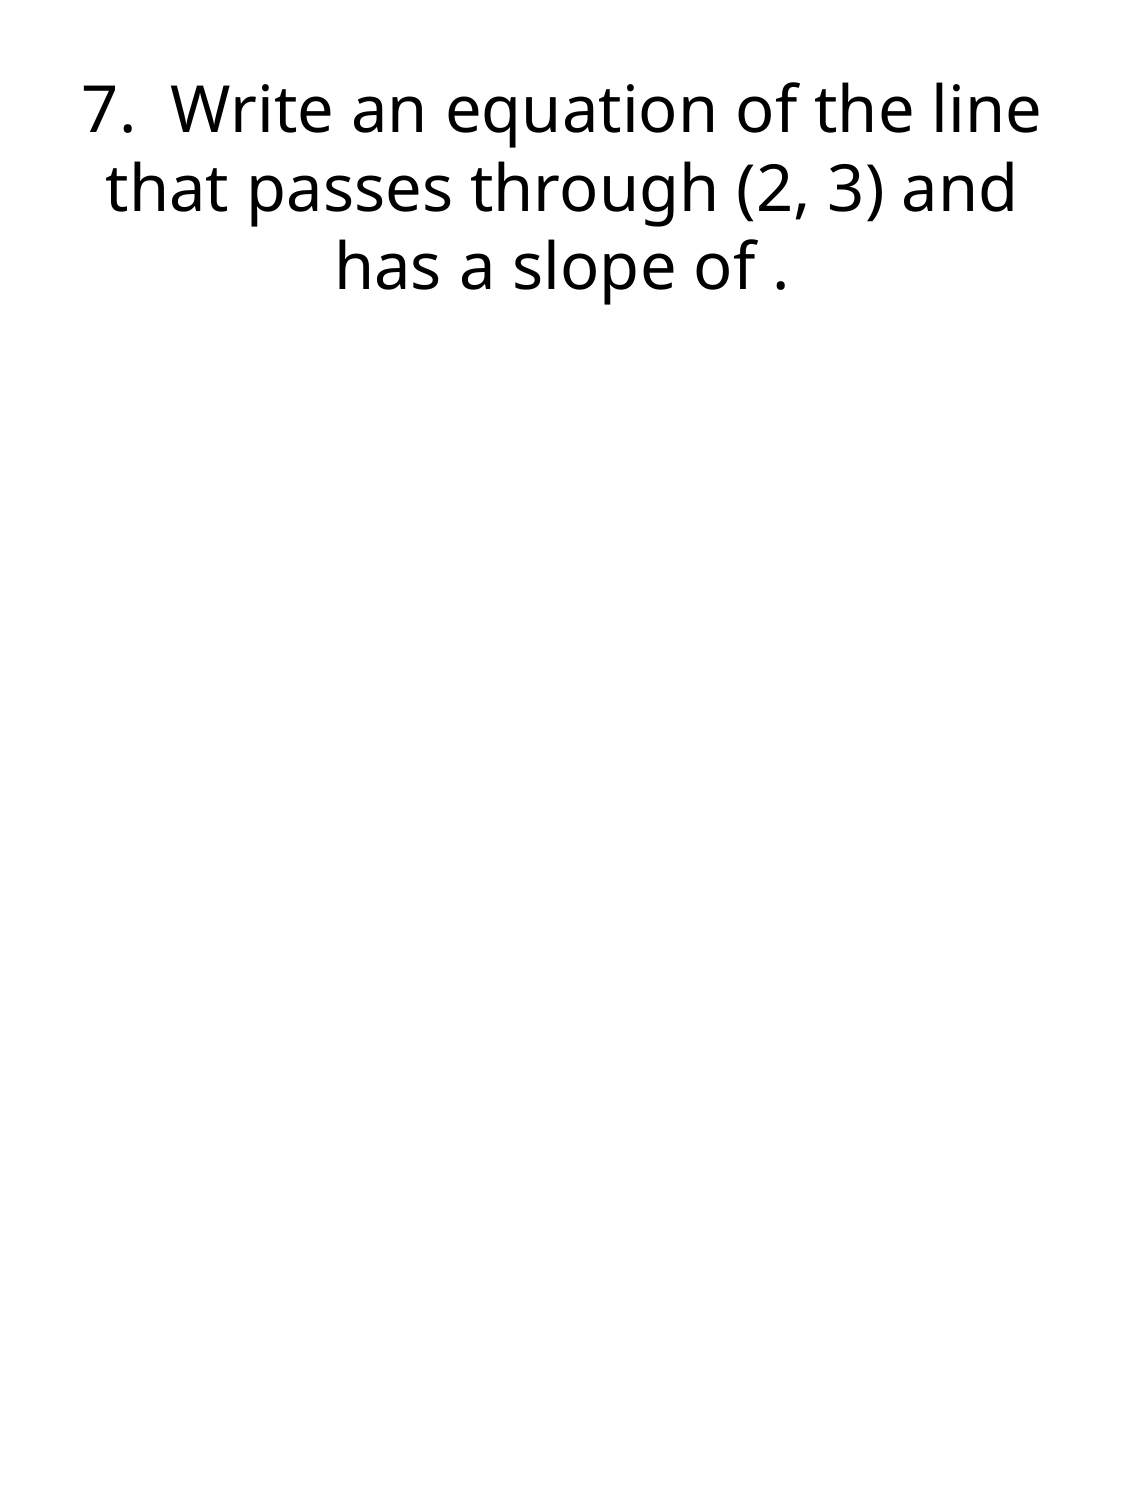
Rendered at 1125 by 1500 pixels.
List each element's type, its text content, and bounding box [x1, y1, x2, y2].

title 7. Write an equation of the line that passes through (2, 3) and has a slope of . [56, 60, 1069, 310]
